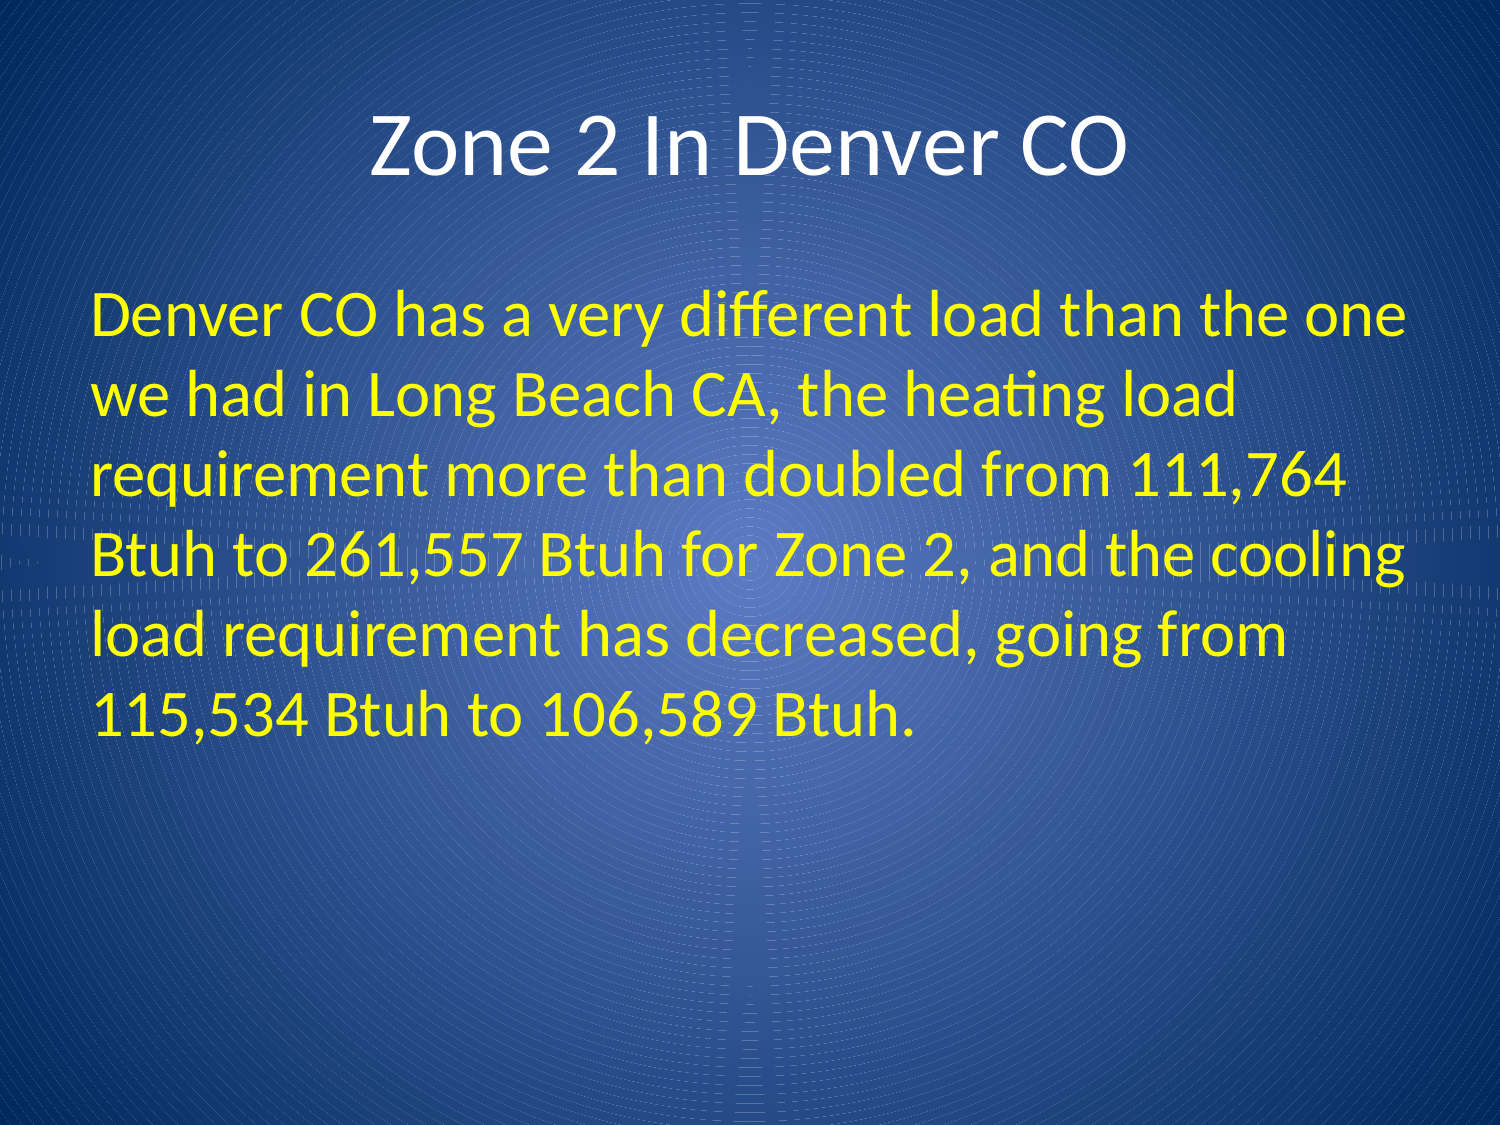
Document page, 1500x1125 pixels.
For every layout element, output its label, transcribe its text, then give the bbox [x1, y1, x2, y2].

list Denver CO has a very different load than the one we had in Long Beach CA, the heating load requirement more than doubled from 111,764 Btuh to 261,557 Btuh for Zone 2, and the cooling load requirement has decreased, going from 115,534 Btuh to 106,589 Btuh. [75, 262, 1425, 1005]
title Zone 2 In Denver CO [75, 45, 1425, 233]
